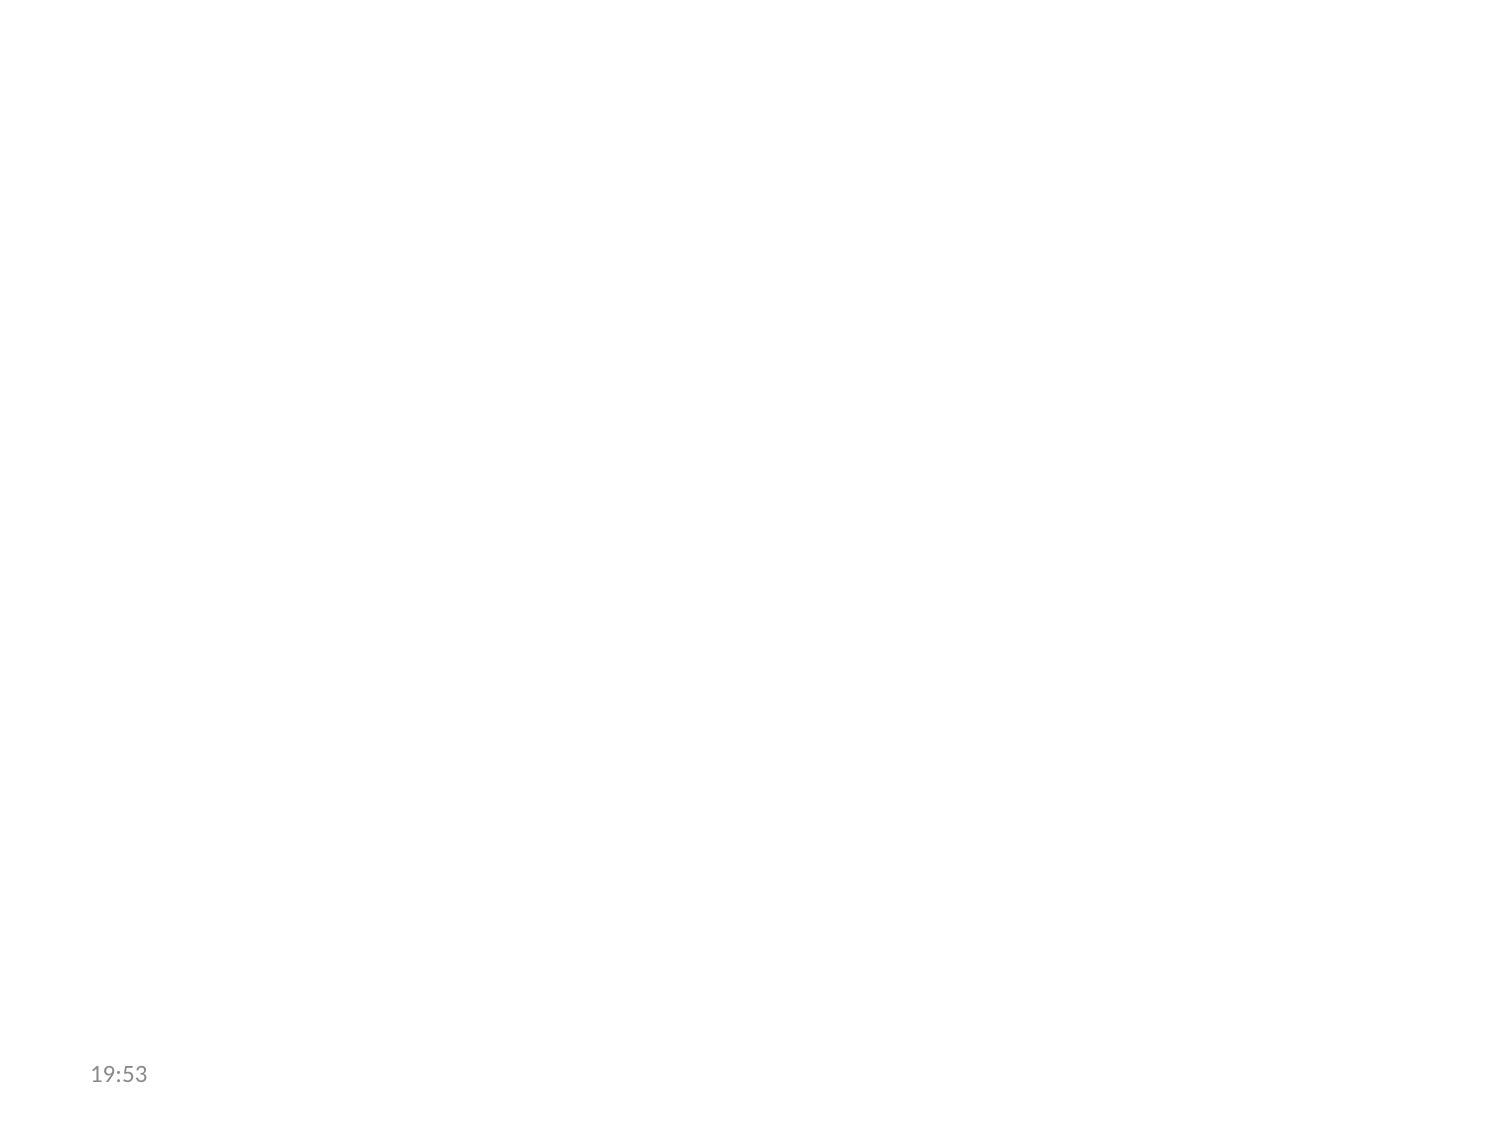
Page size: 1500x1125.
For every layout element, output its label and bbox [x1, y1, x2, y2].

slide_number [75, 1042, 425, 1103]
